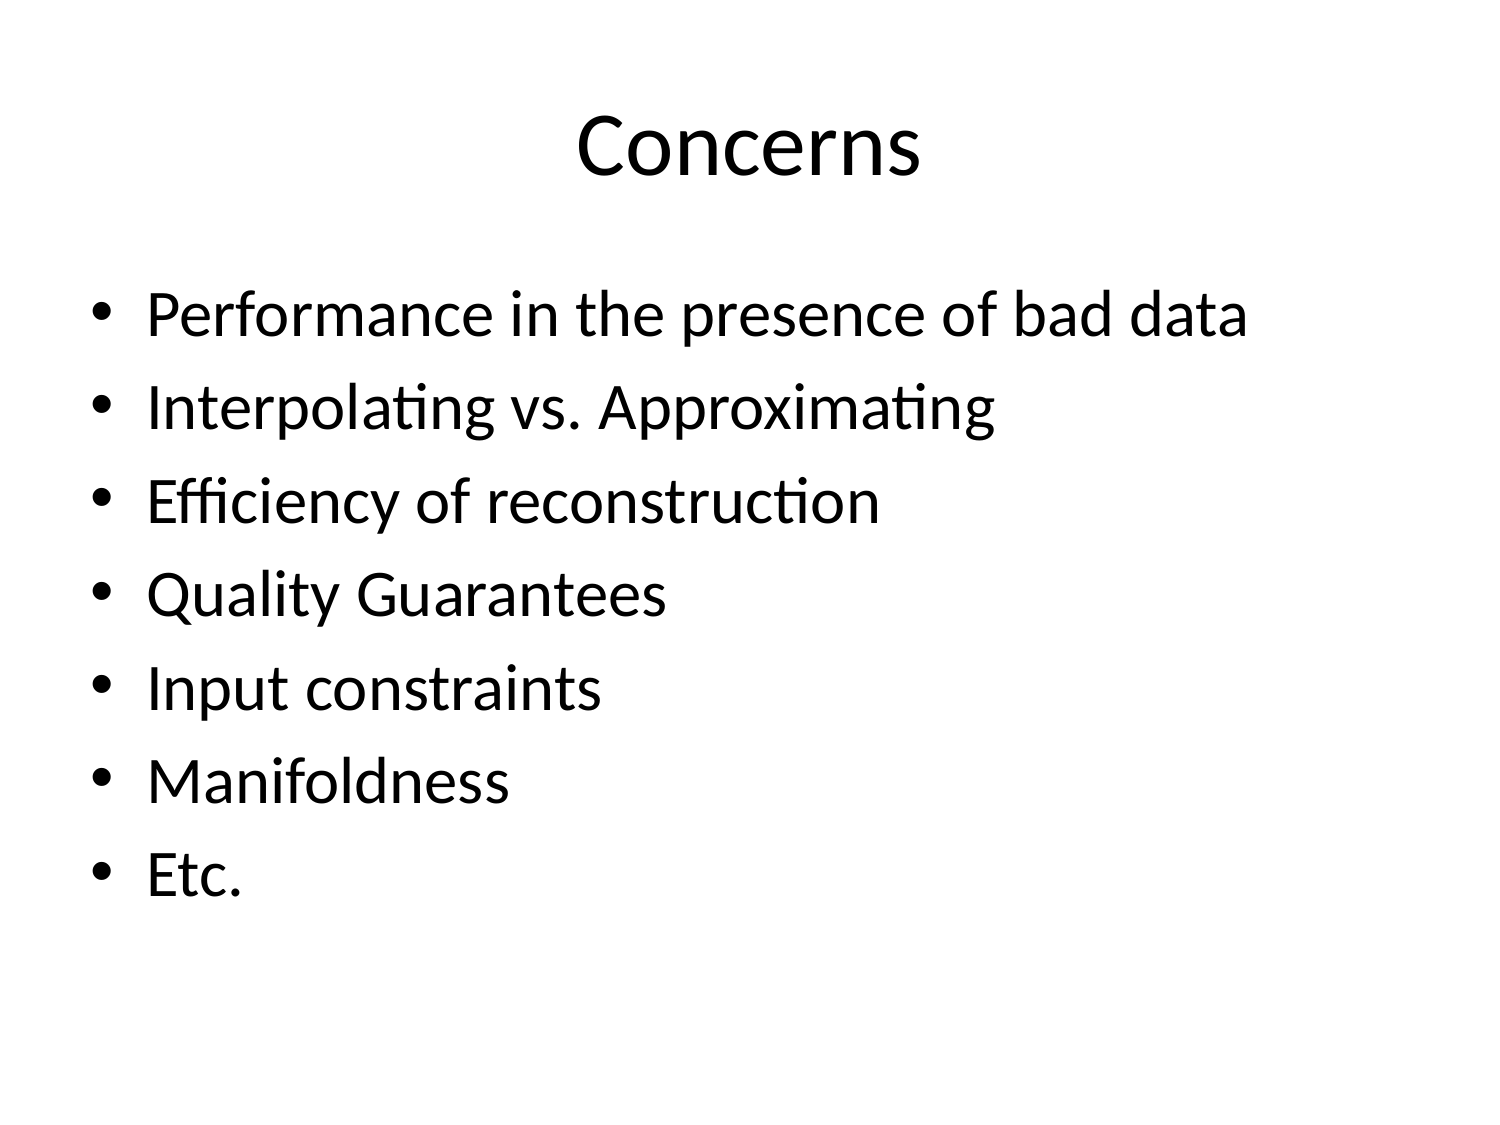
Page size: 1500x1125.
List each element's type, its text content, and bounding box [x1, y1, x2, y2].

title Concerns [75, 45, 1425, 233]
list Performance in the presence of bad data Interpolating vs. Approximating Efficiency of reconstruction Quality Guarantees Input constraints Manifoldness Etc. [75, 262, 1425, 1005]
